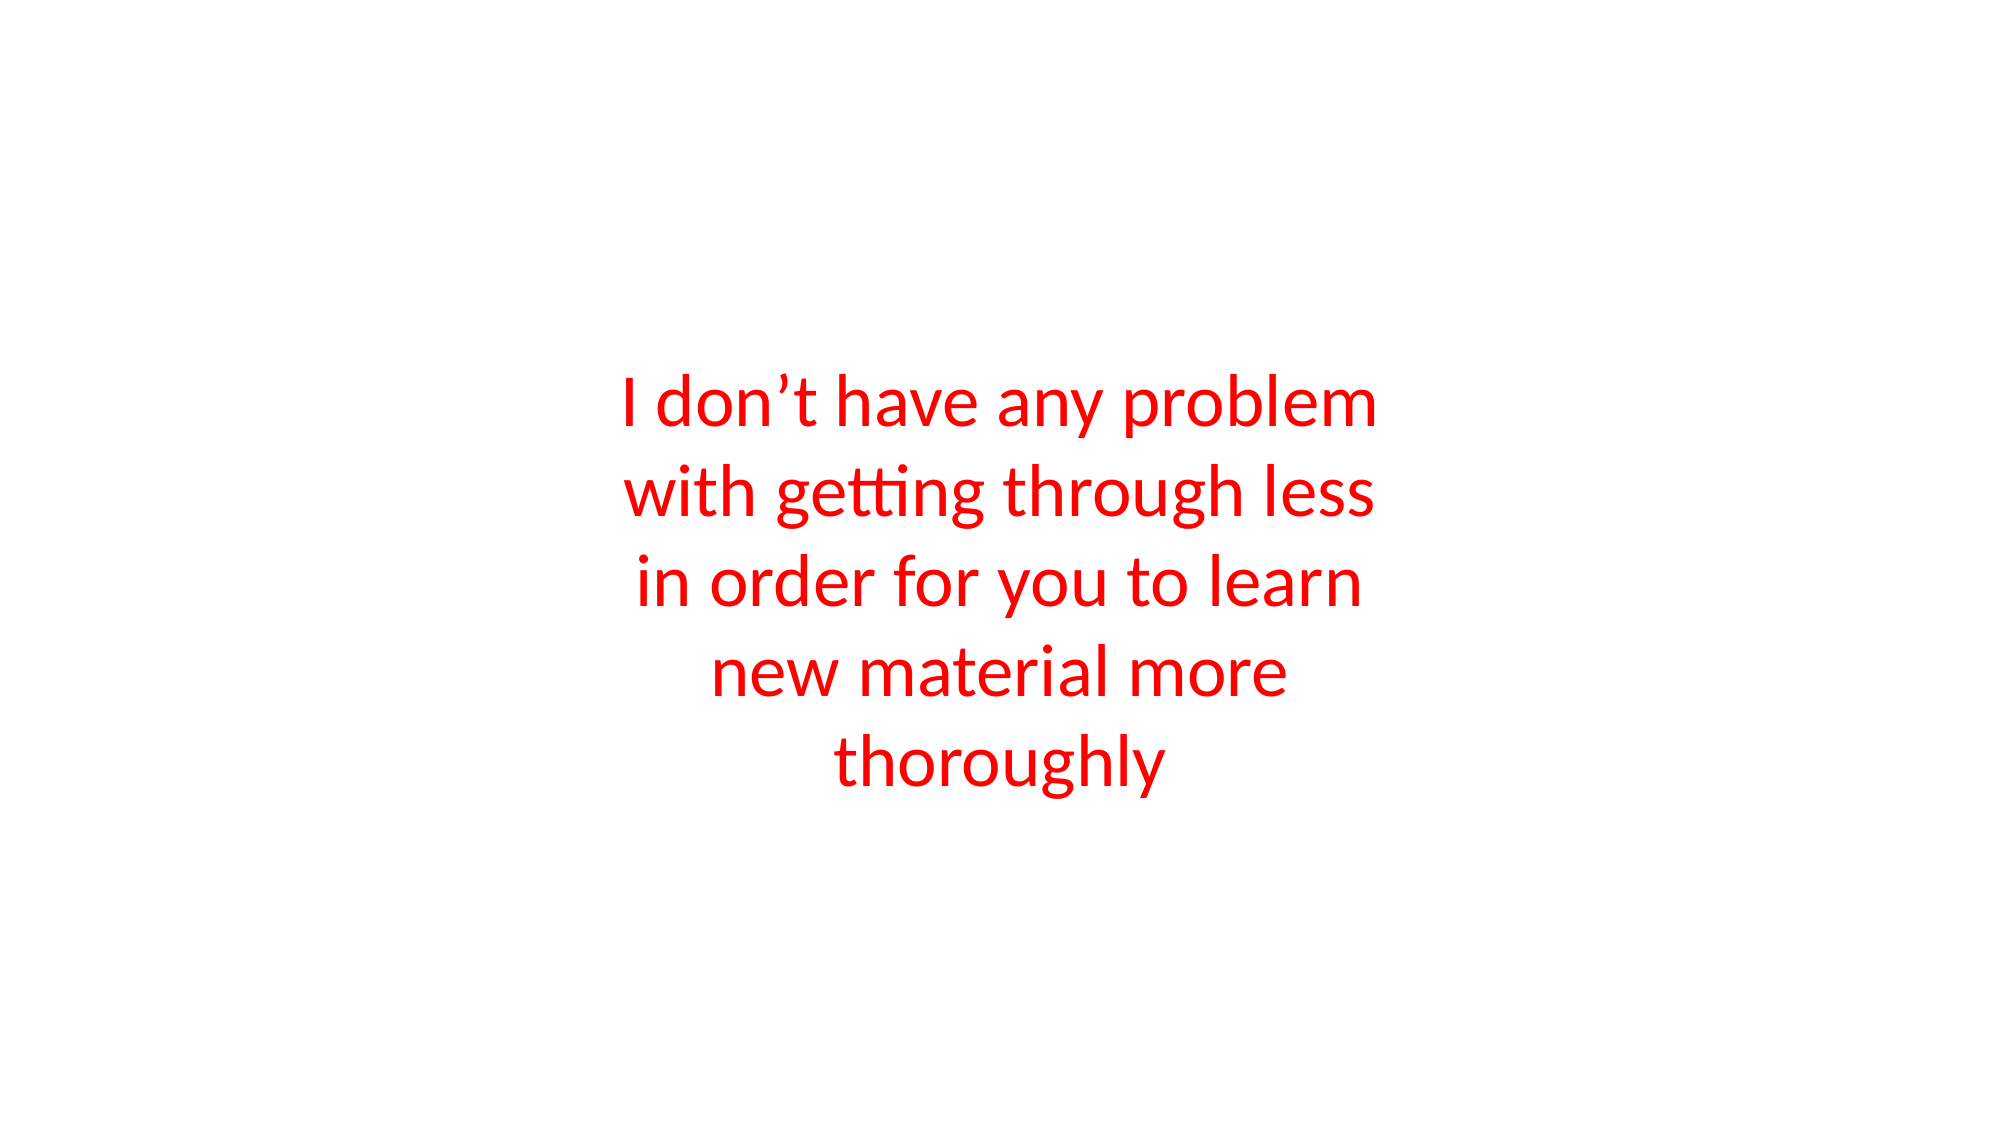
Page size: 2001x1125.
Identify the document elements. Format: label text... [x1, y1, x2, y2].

text_box I don’t have any problem with getting through less in order for you to learn new material more thoroughly [584, 344, 1416, 809]
